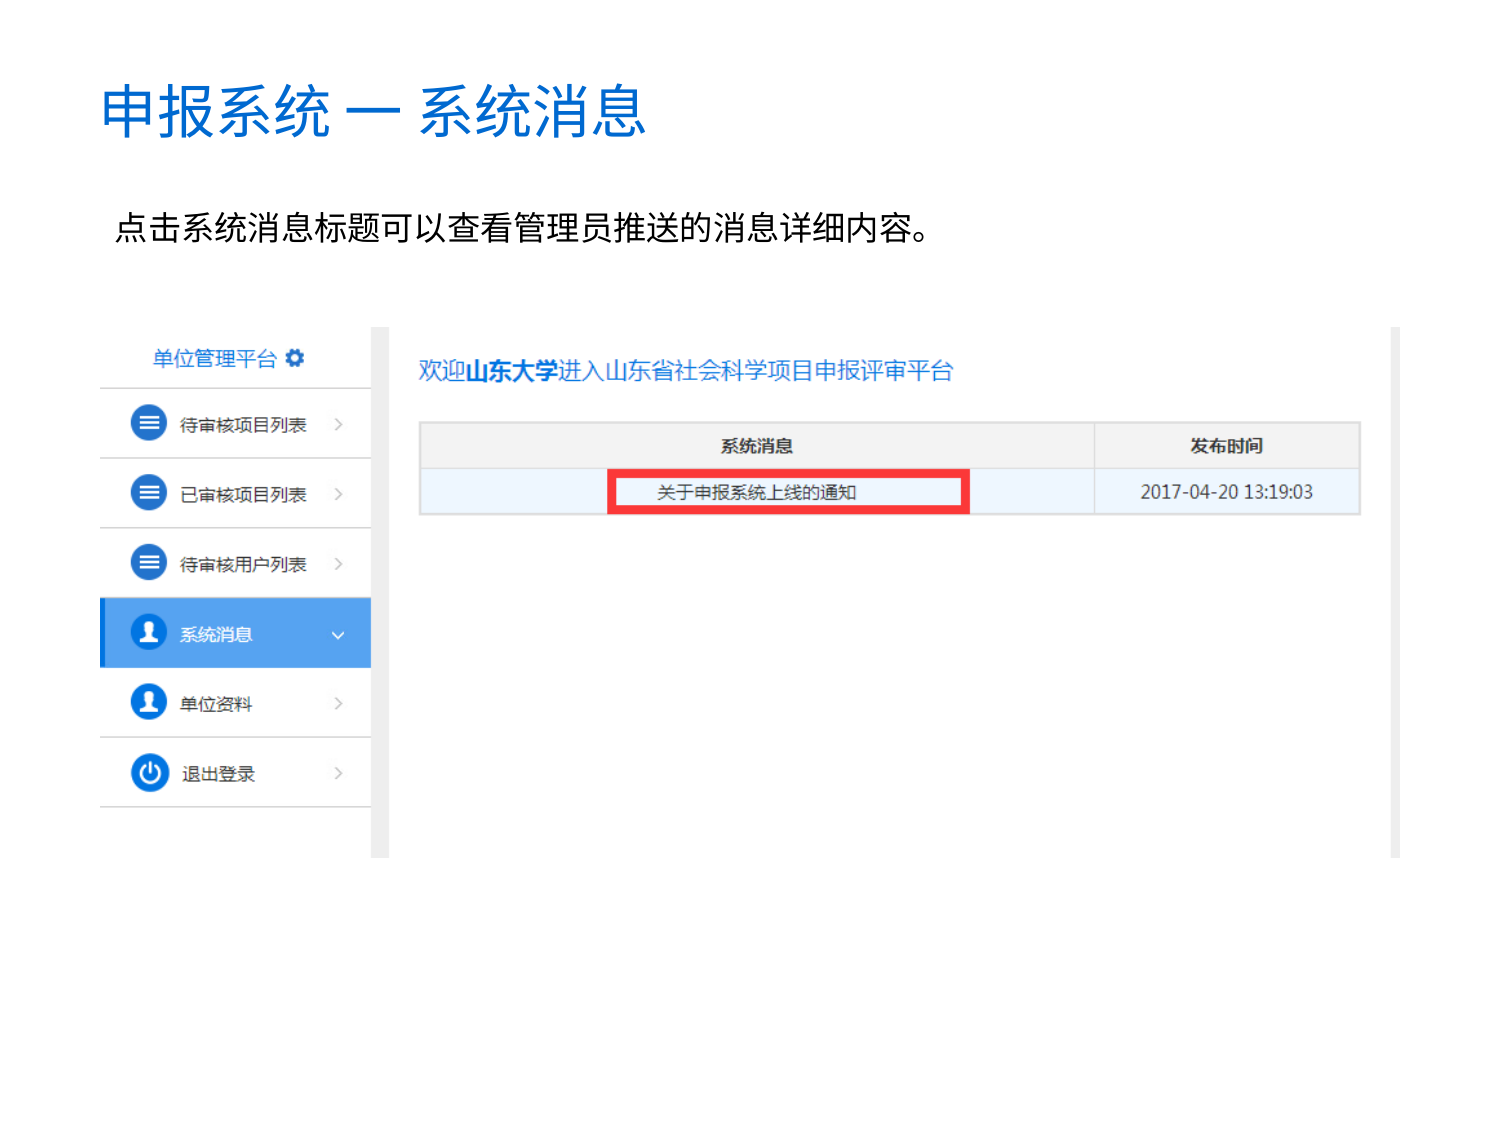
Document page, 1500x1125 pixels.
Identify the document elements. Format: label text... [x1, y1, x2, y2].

text_box 点击系统消息标题可以查看管理员推送的消息详细内容。 [100, 199, 1369, 255]
text_box 申报系统 一 系统消息 [84, 67, 665, 153]
picture [100, 327, 1400, 858]
